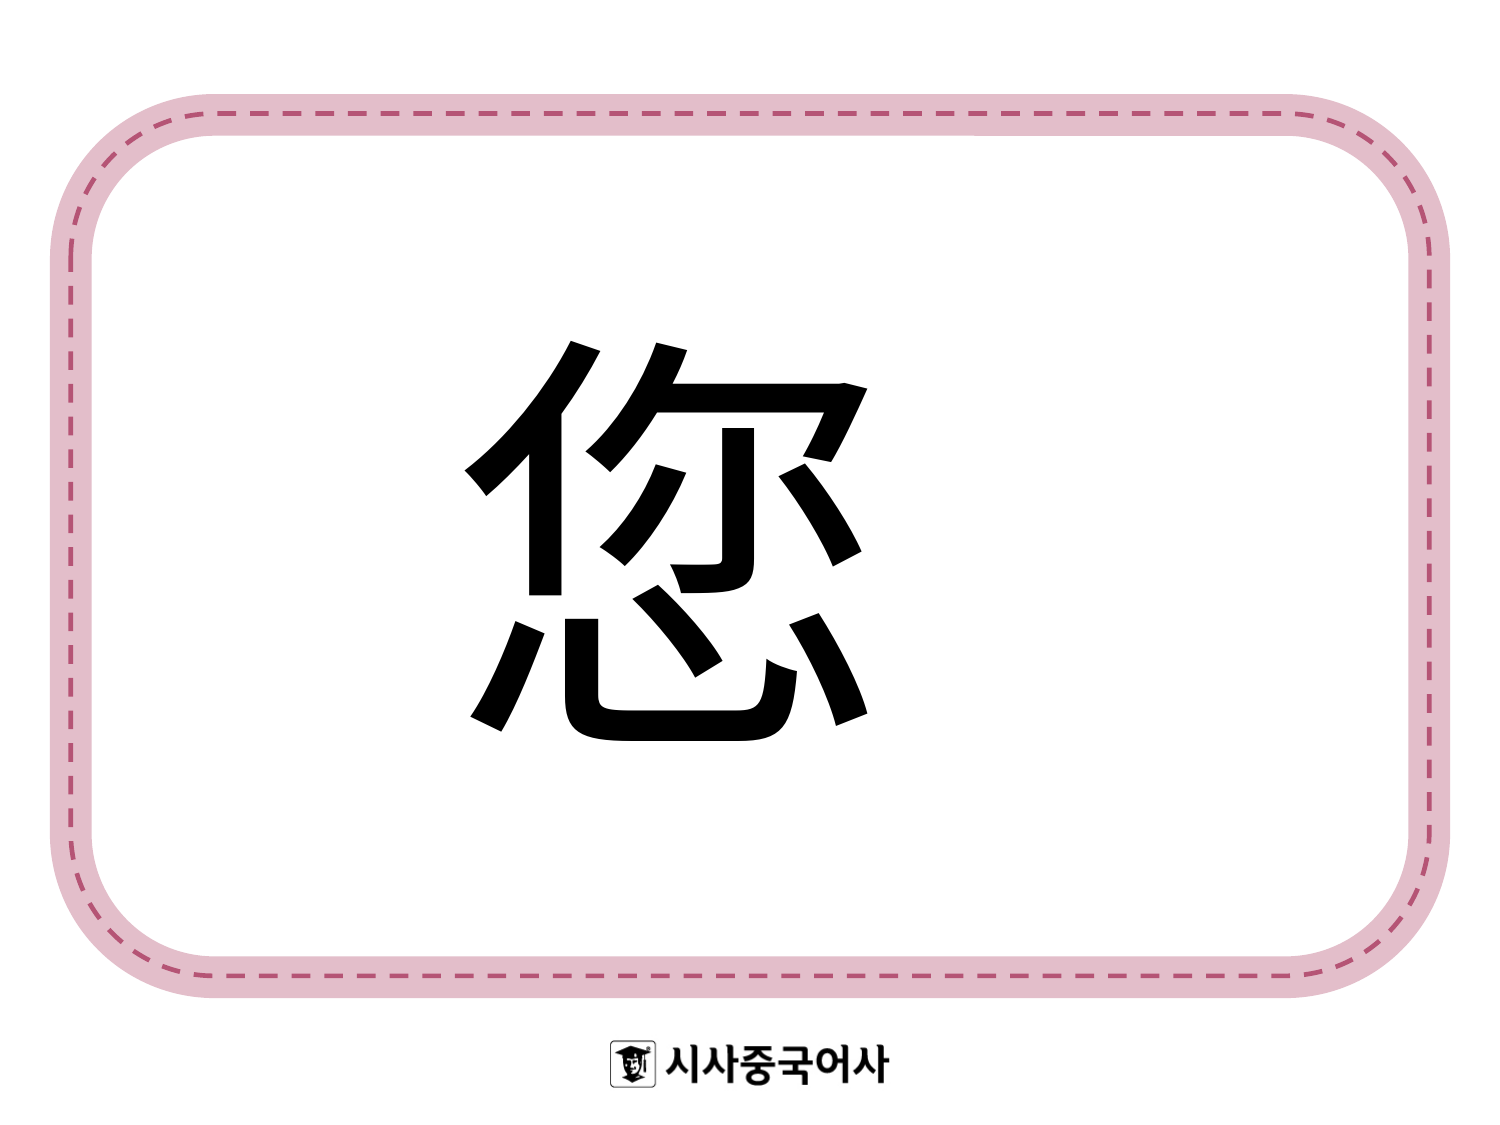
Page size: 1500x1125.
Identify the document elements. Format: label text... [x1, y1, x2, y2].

picture [602, 1034, 898, 1094]
text_box 您 [145, 189, 1354, 853]
